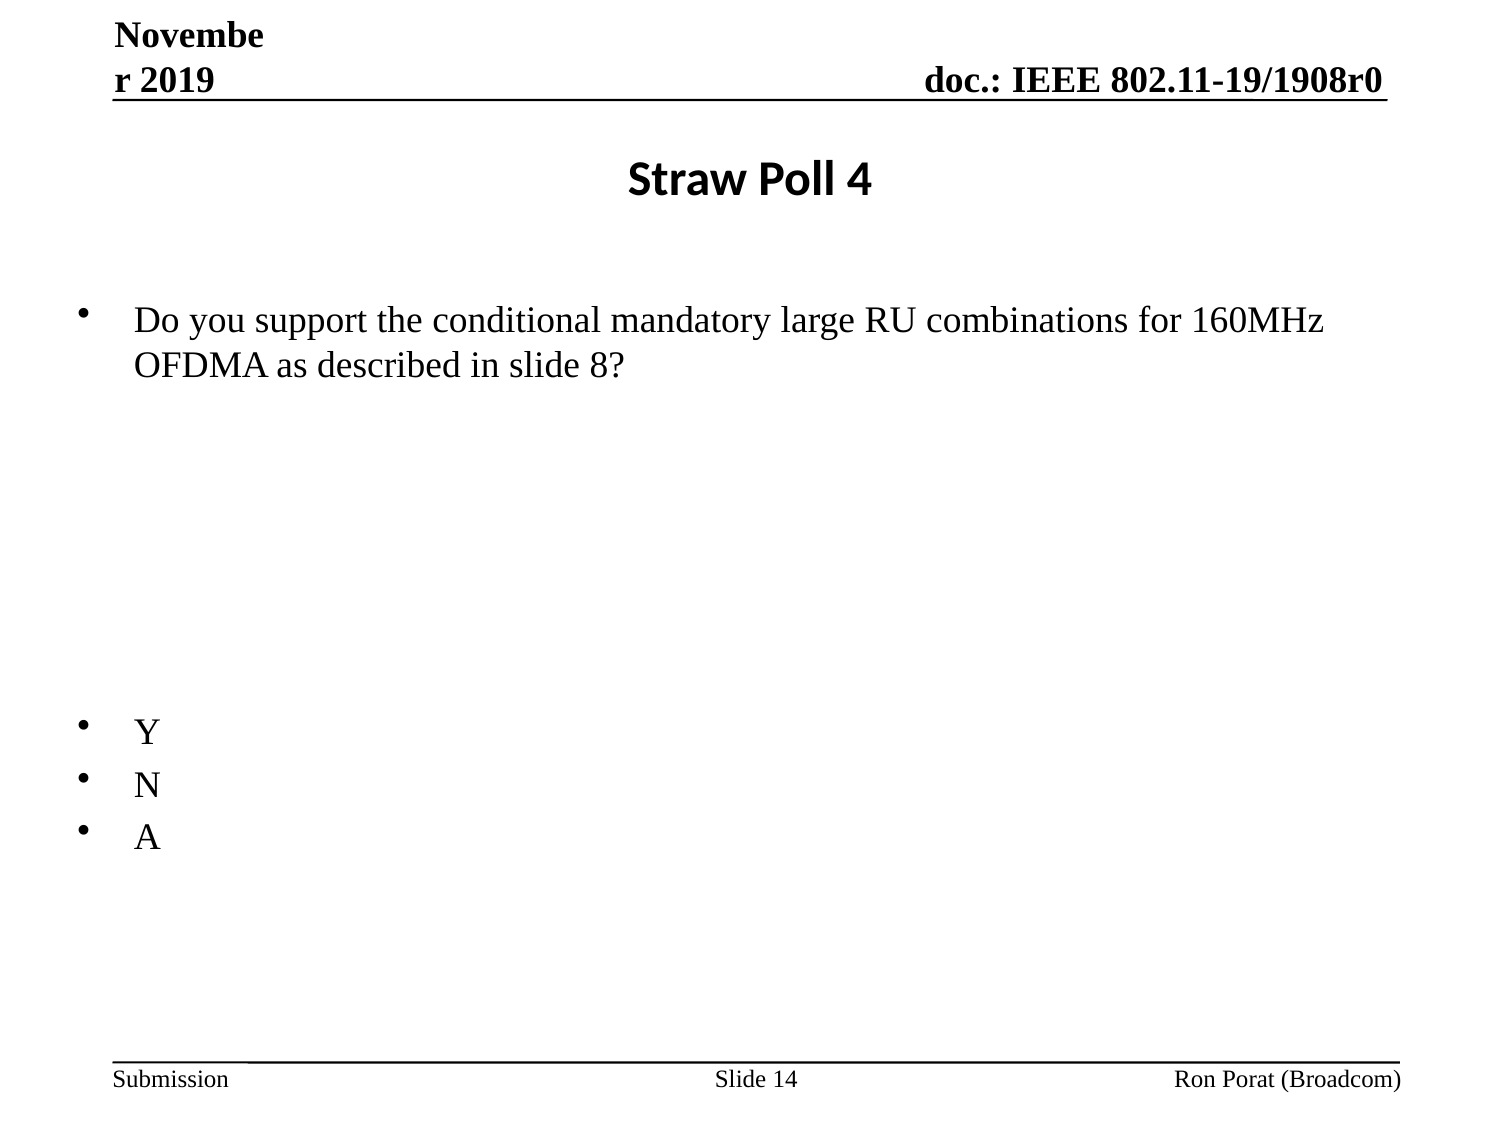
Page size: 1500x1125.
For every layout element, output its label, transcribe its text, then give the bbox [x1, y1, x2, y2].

footer Ron Porat (Broadcom) [1135, 1061, 1402, 1093]
list Do you support the conditional mandatory large RU combinations for 160MHz OFDMA as described in slide 8? Y N A [62, 287, 1451, 1026]
slide_number Slide 14 [712, 1061, 800, 1093]
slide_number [114, 54, 270, 101]
title Straw Poll 4 [112, 112, 1388, 238]
